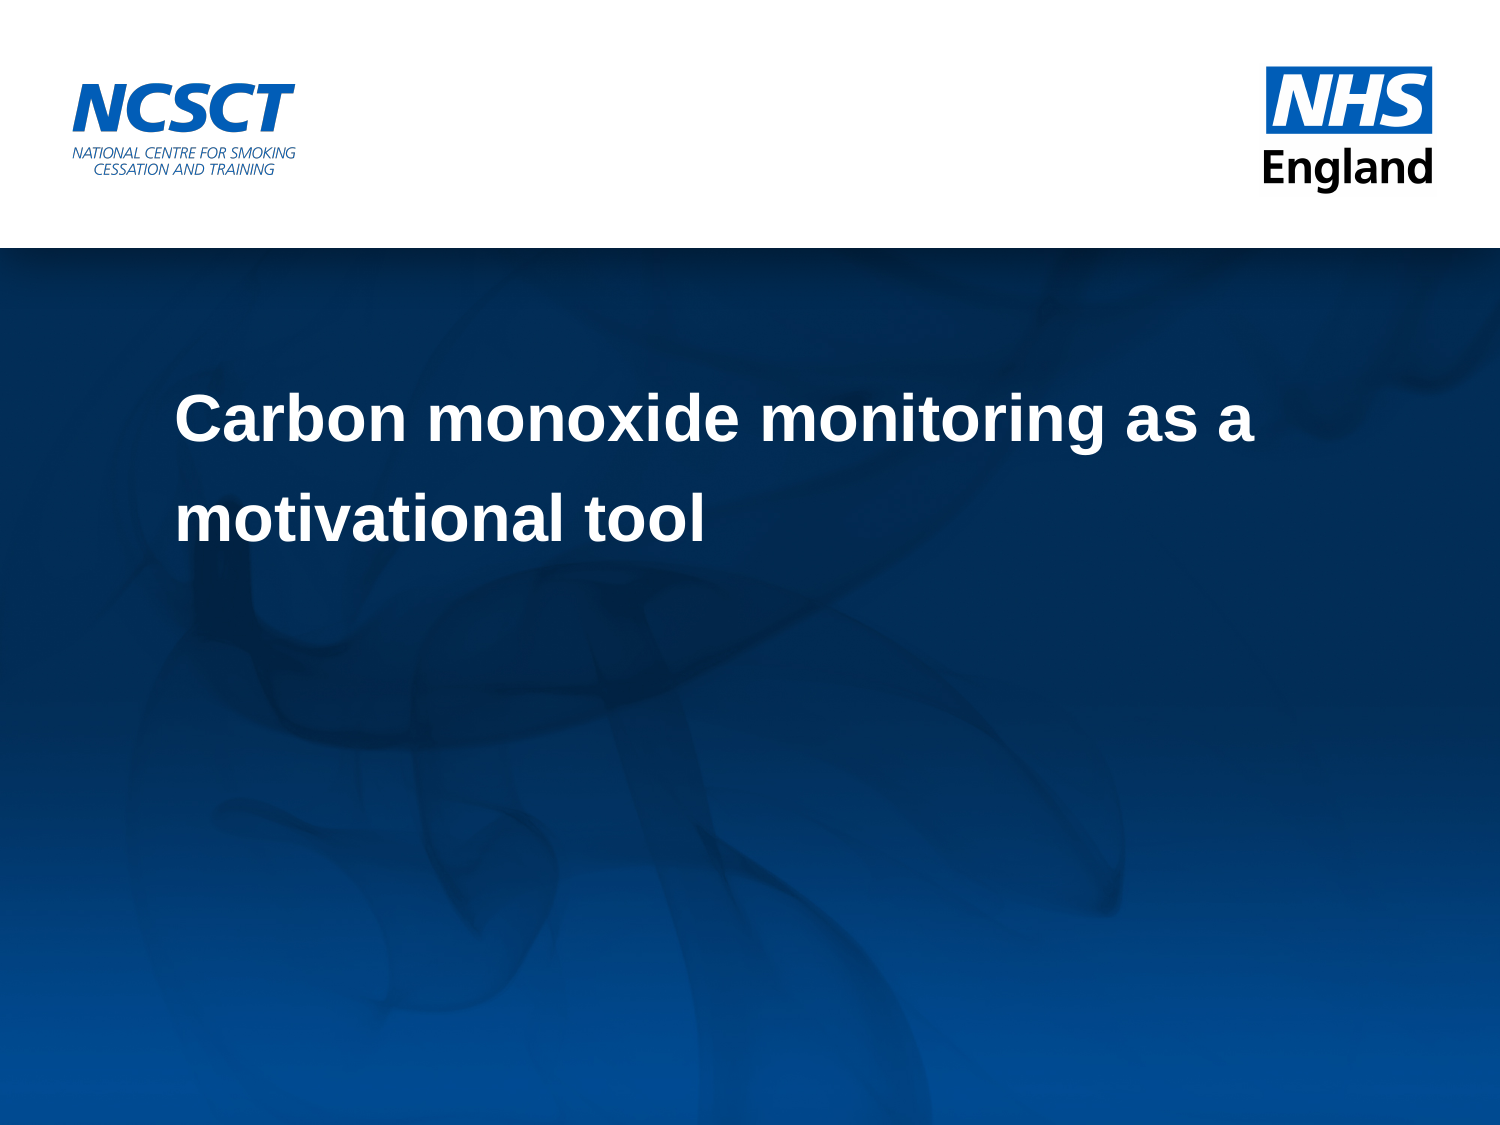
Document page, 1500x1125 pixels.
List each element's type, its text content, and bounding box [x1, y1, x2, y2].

picture [63, 76, 305, 182]
picture [1259, 63, 1437, 197]
subtitle Carbon monoxide monitoring as a motivational tool [159, 347, 1338, 726]
picture [0, 248, 1500, 1125]
